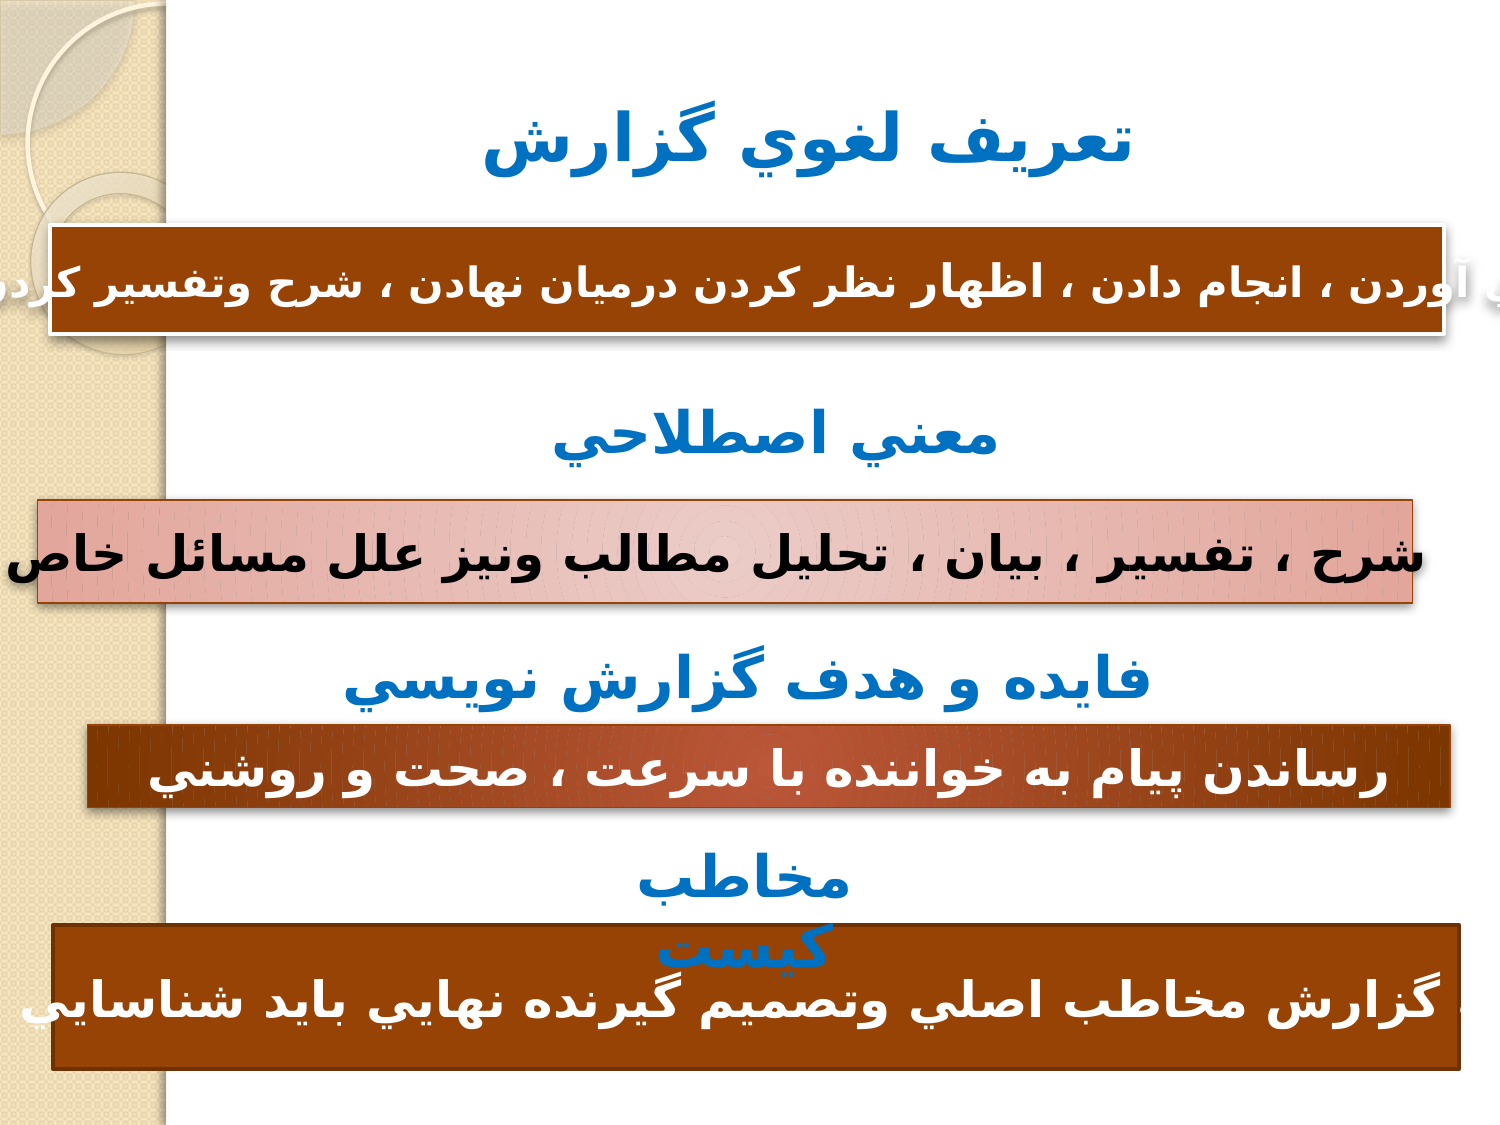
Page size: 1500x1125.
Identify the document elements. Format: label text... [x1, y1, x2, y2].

text_box معني اصطلاحي [375, 387, 1175, 473]
text_box مخاطب كيست [525, 831, 963, 987]
text_box بجاي آوردن ، انجام دادن ، اظهار نظر كردن درميان نهادن ، شرح وتفسير كردن [48, 223, 1446, 336]
text_box فايده و هدف گزارش نويسي [147, 633, 1348, 718]
text_box شرح ، تفسير ، بيان ، تحليل مطالب ونيز علل مسائل خاص [37, 499, 1413, 604]
text_box تعريف لغوي گزارش [137, 87, 1425, 183]
text_box درتهيه گزارش مخاطب اصلي وتصميم گيرنده نهايي بايد شناسايي شود [51, 923, 1461, 1071]
text_box رساندن پيام به خواننده با سرعت ، صحت و روشني [87, 724, 1451, 808]
